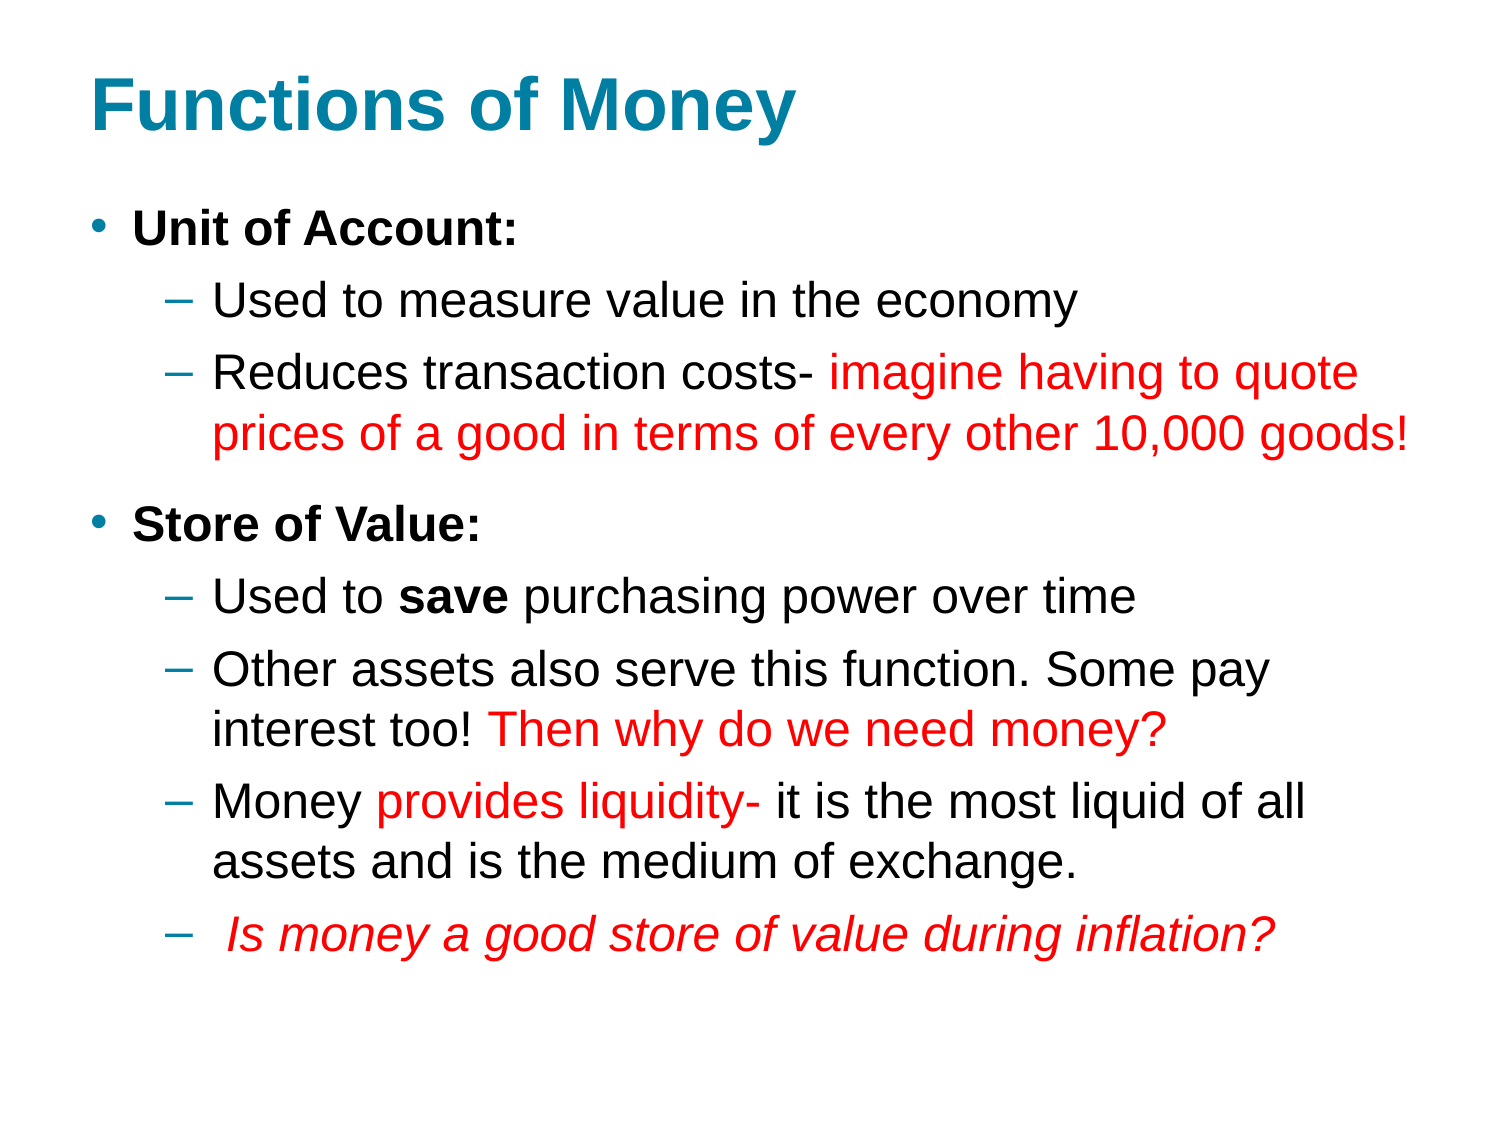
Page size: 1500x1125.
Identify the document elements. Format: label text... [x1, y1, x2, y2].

title Functions of Money [75, 35, 1425, 161]
list Unit of Account: Used to measure value in the economy Reduces transaction costs- imagine having to quote prices of a good in terms of every other 10,000 goods! Store of Value: Used to save purchasing power over time Other assets also serve this function. Some pay interest too! Then why do we need money? Money provides liquidity- it is the most liquid of all assets and is the medium of exchange. Is money a good store of value during inflation? [75, 179, 1426, 945]
